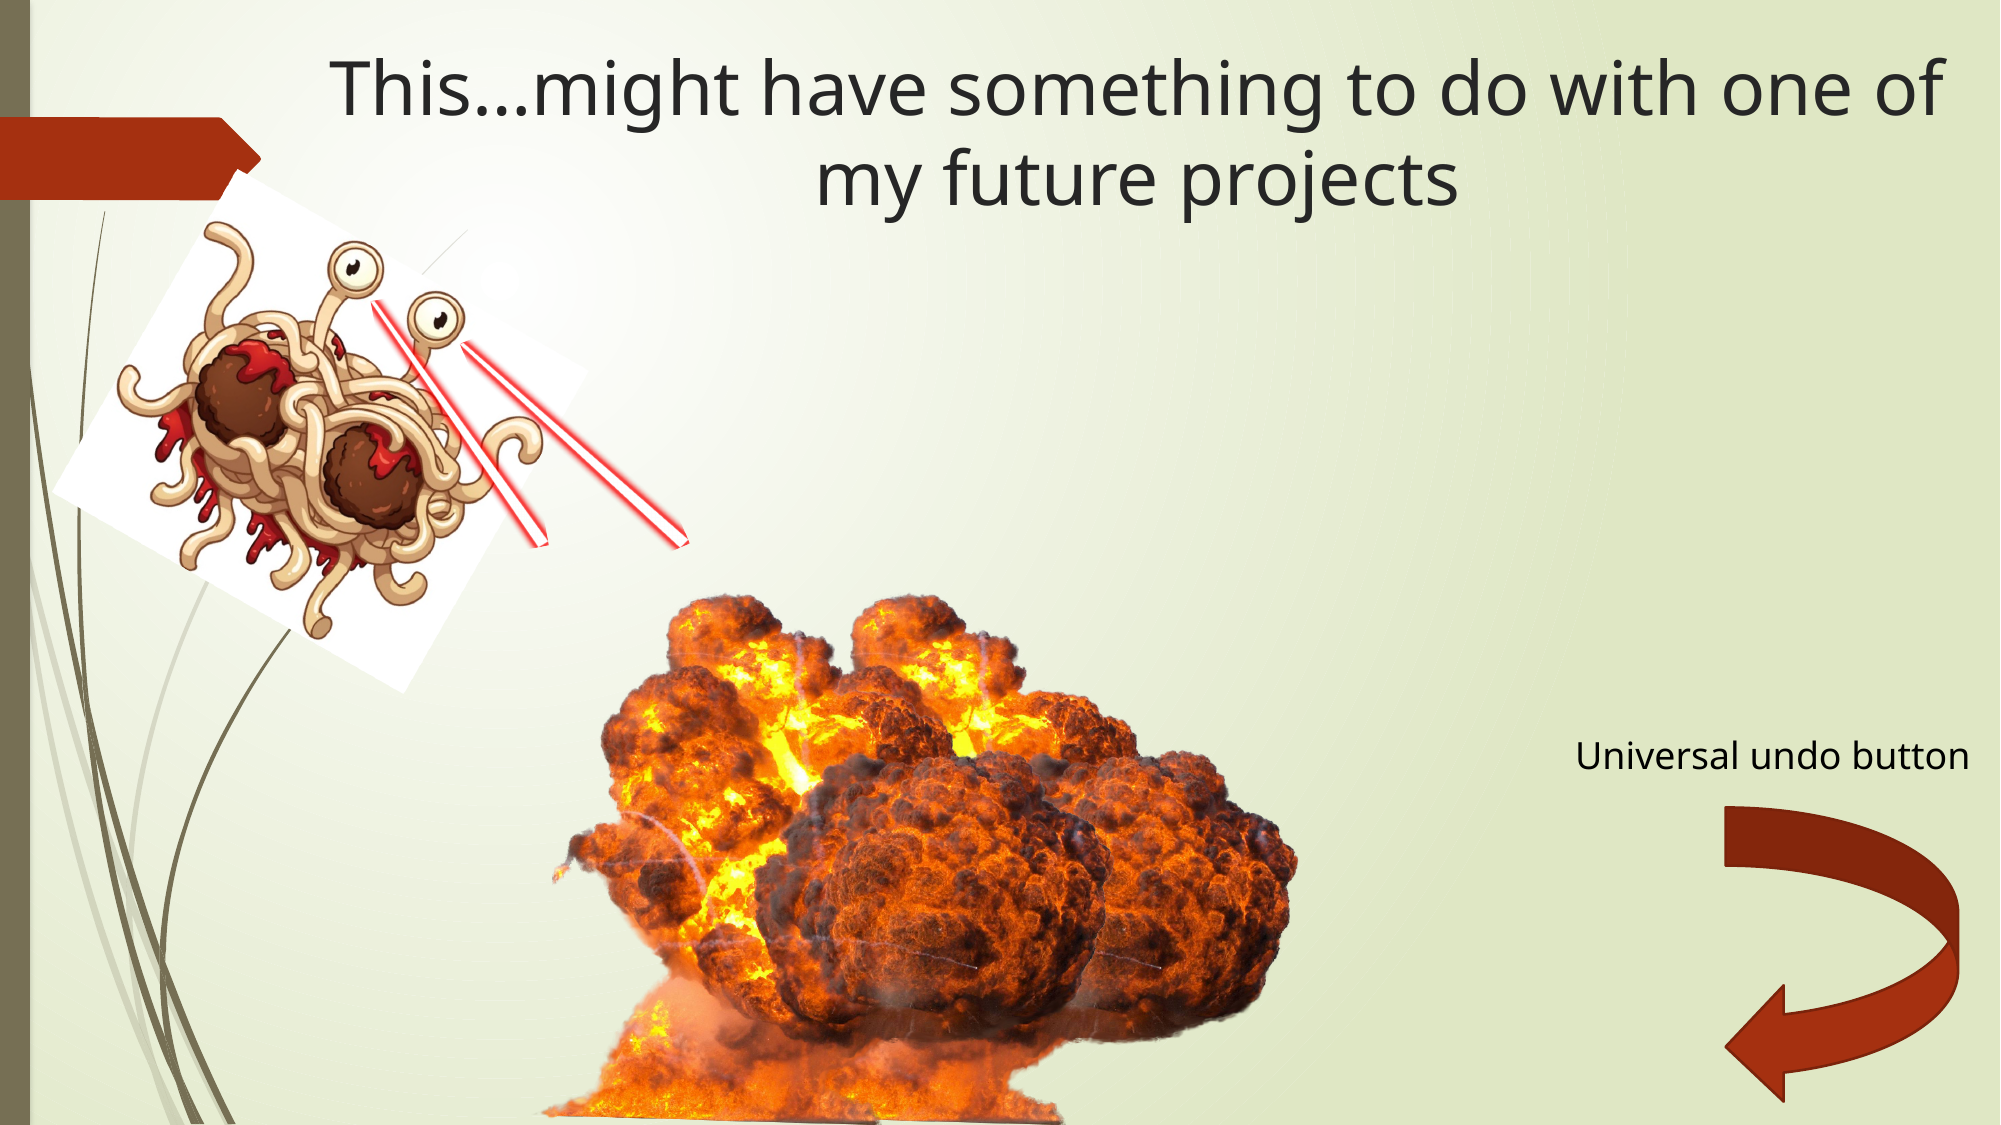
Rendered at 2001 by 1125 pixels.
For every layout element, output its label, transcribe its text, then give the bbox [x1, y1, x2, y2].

title This…might have something to do with one of my future projects [275, 33, 2000, 251]
text_box [1724, 806, 1960, 1103]
text_box Universal undo button [1560, 724, 1986, 785]
picture [53, 170, 1542, 1125]
